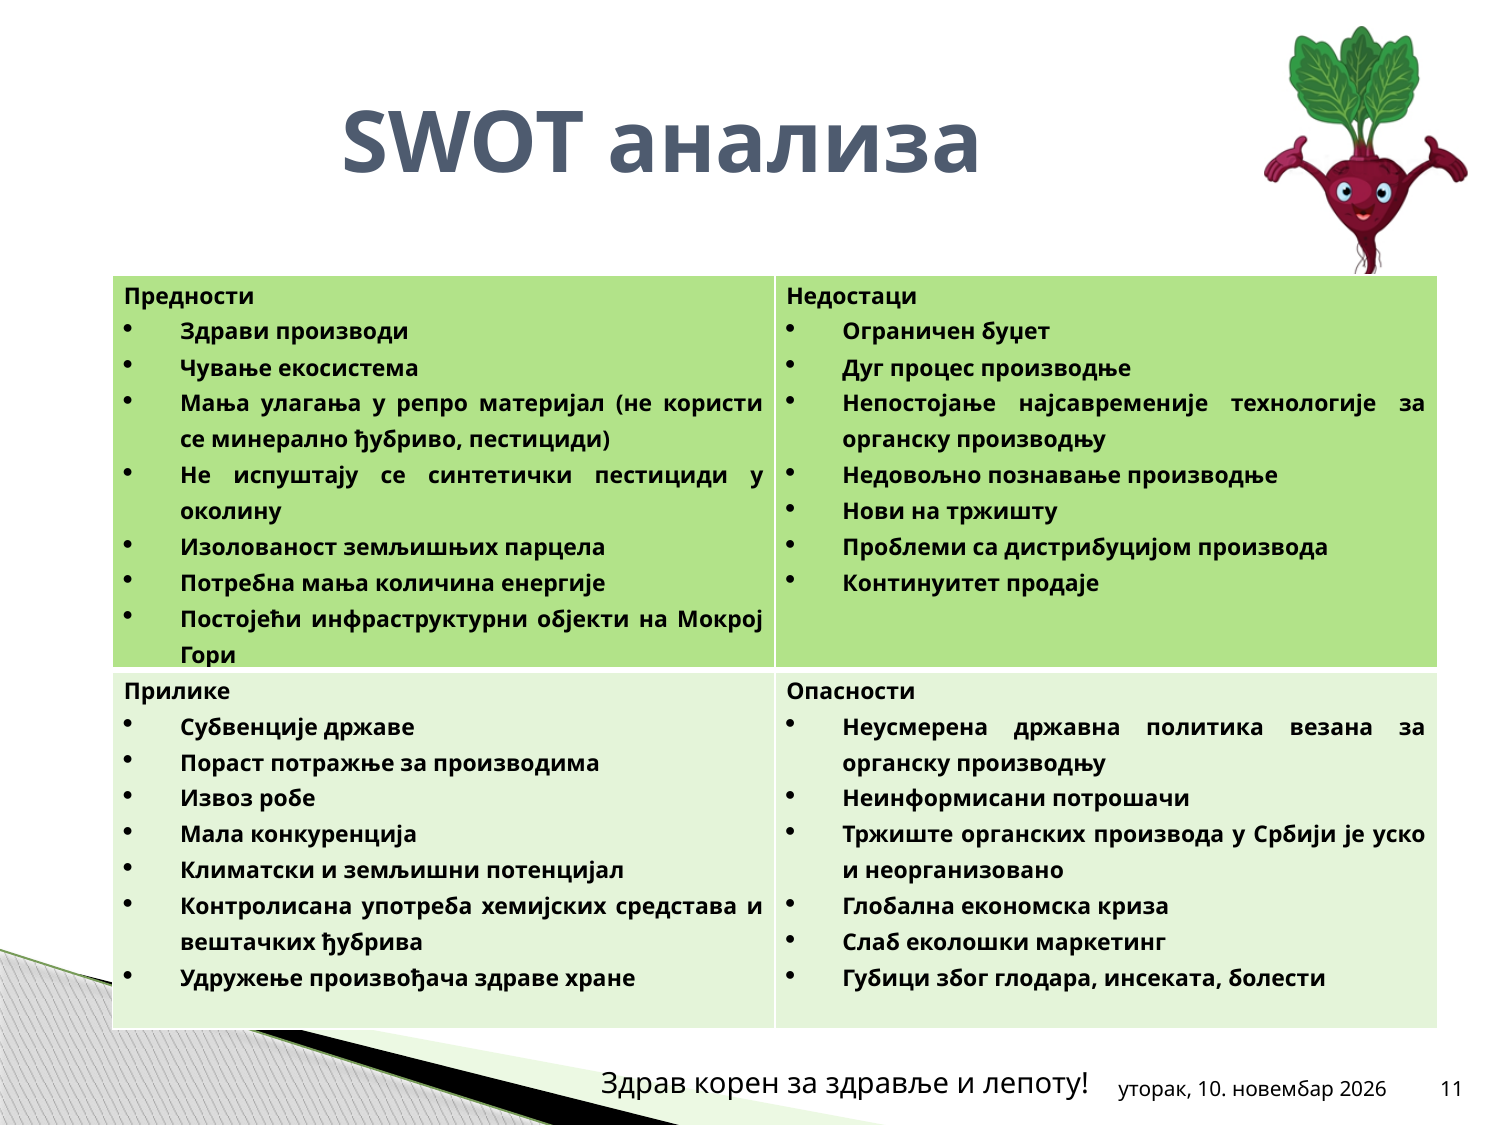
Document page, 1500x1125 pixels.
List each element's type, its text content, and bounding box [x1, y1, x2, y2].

title SWOT анализа [75, 45, 1250, 233]
slide_number среда, 31. октобар 2012 [1105, 1051, 1418, 1112]
footer Здрав корен за здравље и лепоту! [575, 1051, 1105, 1112]
table_cell Опасности Неусмерена државна политика везана за органску производњу Неинформисани потрошачи Тржиште органских производа у Србији је уско и неорганизовано Глобална економска криза Слаб еколошки маркетинг Губици због глодара, инсеката, болести [776, 673, 1437, 1028]
table_cell Прилике Субвенције државе Пораст потражње за производима Извоз робе Мала конкуренција Климатски и земљишни потенцијал Контролисана употреба хемијских средстава и вештачких ђубрива Удружење произвођача здраве хране [113, 673, 774, 1028]
table_header Предности Здрави производи Чување екосистема Мања улагања у репро материјал (не користи се минерално ђубриво, пестициди) Не испуштају се синтетички пестициди у околину Изолованост земљишњих парцела Потребна мања количина енергије Постојећи инфраструктурни објекти на Мокрој Гори [113, 276, 774, 667]
table_header Недостаци Ограничен буџет Дуг процес производње Непостојање најсавременије технологије за органску производњу Недовољно познавање производње Нови на тржишту Проблеми са дистрибуцијом производа Континуитет продаје [776, 276, 1437, 667]
picture [1262, 24, 1471, 308]
slide_number 11 [1418, 1051, 1479, 1112]
